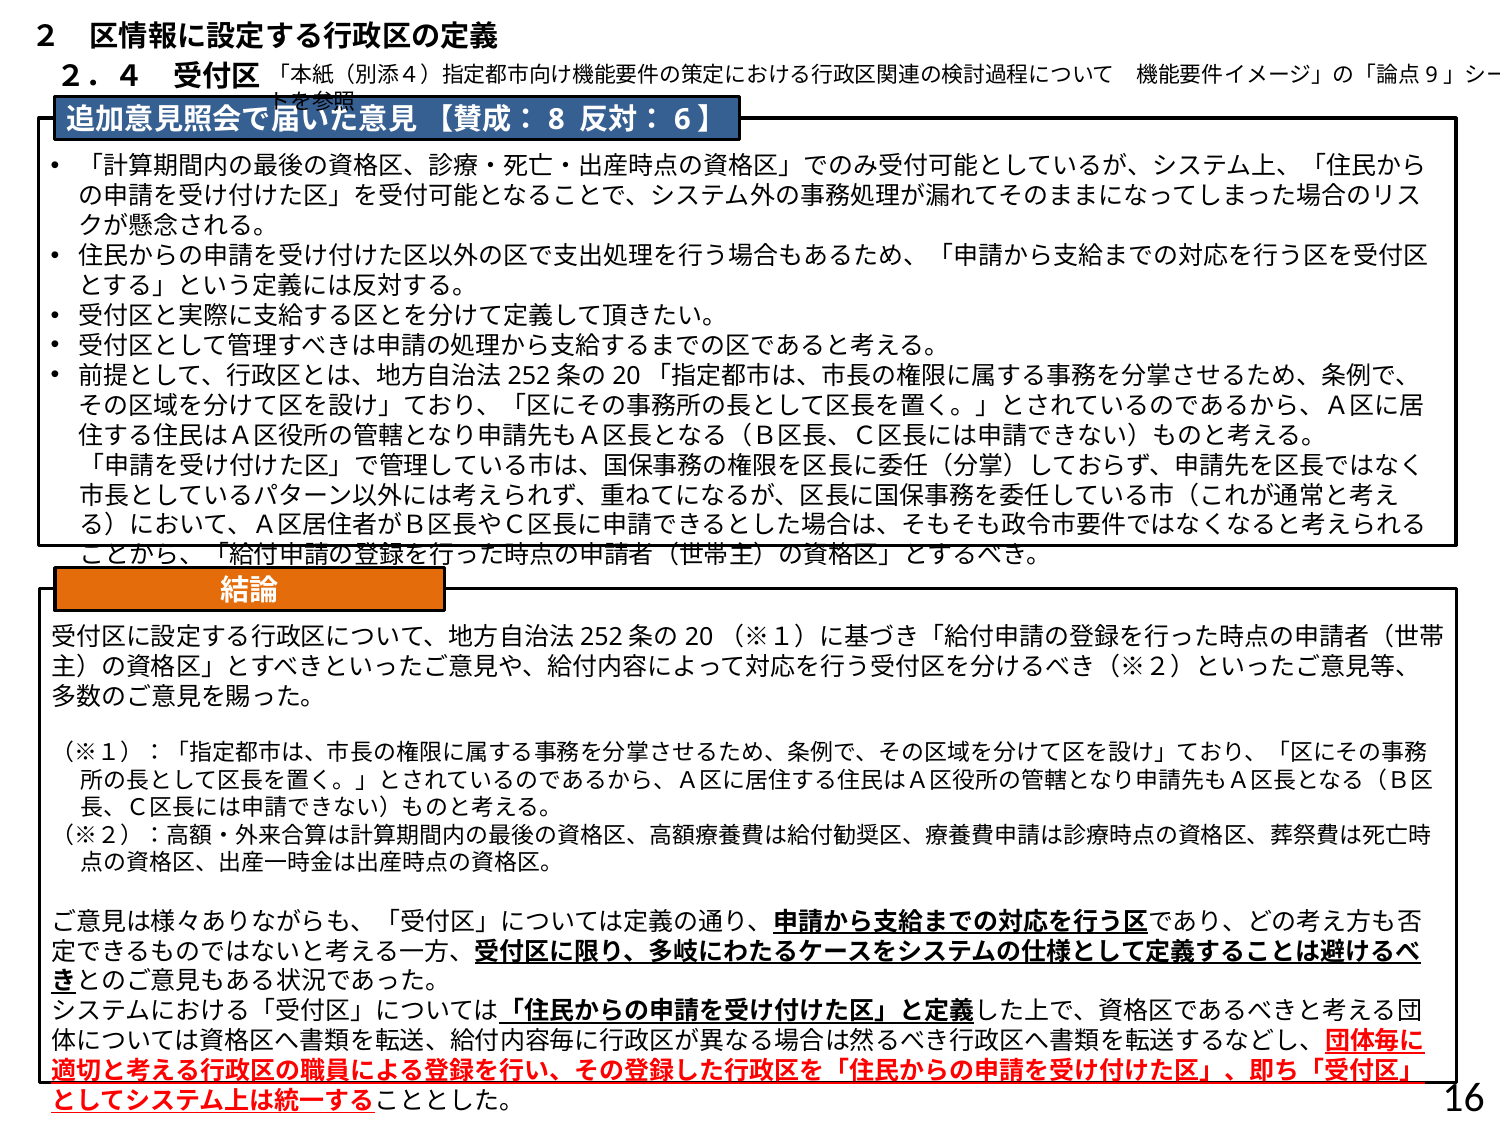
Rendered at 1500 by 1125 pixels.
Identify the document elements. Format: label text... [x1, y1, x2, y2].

text_box 「計算期間内の最後の資格区、診療・死亡・出産時点の資格区」でのみ受付可能としているが、システム上、「住民からの申請を受け付けた区」を受付可能となることで、システム外の事務処理が漏れてそのままになってしまった場合のリスクが懸念される。 住民からの申請を受け付けた区以外の区で支出処理を行う場合もあるため、「申請から支給までの対応を行う区を受付区とする」という定義には反対する。 受付区と実際に支給する区とを分けて定義して頂きたい。 受付区として管理すべきは申請の処理から支給するまでの区であると考える。 前提として、行政区とは、地方自治法252条の20「指定都市は、市長の権限に属する事務を分掌させるため、条例で、その区域を分けて区を設け」ており、「区にその事務所の長として区長を置く。」とされているのであるから、Ａ区に居住する住民はＡ区役所の管轄となり申請先もＡ区長となる（Ｂ区長、Ｃ区長には申請できない）ものと考える。 「申請を受け付けた区」で管理している市は、国保事務の権限を区長に委任（分掌）しておらず、申請先を区長ではなく市長としているパターン以外には考えられず、重ねてになるが、区長に国保事務を委任している市（これが通常と考える）において、Ａ区居住者がＢ区長やＣ区長に申請できるとした場合は、そもそも政令市要件ではなくなると考えられることから、「給付申請の登録を行った時点の申請者（世帯主）の資格区」とするべき。 [38, 117, 1457, 546]
text_box 追加意見照会で届いた意見 【賛成：8 反対：6】 [52, 95, 741, 142]
slide_number 15 [1149, 1065, 1500, 1125]
text_box 受付区に設定する行政区について、地方自治法252条の20（※１）に基づき「給付申請の登録を行った時点の申請者（世帯主）の資格区」とすべきといったご意見や、給付内容によって対応を行う受付区を分けるべき（※２）といったご意見等、多数のご意見を賜った。 （※１）：「指定都市は、市長の権限に属する事務を分掌させるため、条例で、その区域を分けて区を設け」ており、「区にその事務所の長として区長を置く。」とされているのであるから、Ａ区に居住する住民はＡ区役所の管轄となり申請先もＡ区長となる（Ｂ区長、Ｃ区長には申請できない）ものと考える。 （※２）：高額・外来合算は計算期間内の最後の資格区、高額療養費は給付勧奨区、療養費申請は診療時点の資格区、葬祭費は死亡時点の資格区、出産一時金は出産時点の資格区。 ご意見は様々ありながらも、「受付区」については定義の通り、申請から支給までの対応を行う区であり、どの考え方も否定できるものではないと考える一方、受付区に限り、多岐にわたるケースをシステムの仕様として定義することは避けるべきとのご意見もある状況であった。 システムにおける「受付区」については「住民からの申請を受け付けた区」と定義した上で、資格区であるべきと考える団体については資格区へ書類を転送、給付内容毎に行政区が異なる場合は然るべき行政区へ書類を転送するなどし、団体毎に適切と考える行政区の職員による登録を行い、その登録した行政区を「住民からの申請を受け付けた区」、即ち「受付区」としてシステム上は統一することとした。 ※「受付区」を登録できる行政区の権限制御については、論点.２４にて議論。 [39, 588, 1457, 1083]
text_box 「本紙（別添４）指定都市向け機能要件の策定における行政区関連の検討過程について 機能要件イメージ」の「論点9」シートを参照 [253, 46, 1500, 92]
text_box ２．４ 受付区 [41, 42, 1464, 89]
text_box ２ 区情報に設定する行政区の定義 [16, 2, 1440, 49]
text_box 結論 [53, 565, 447, 613]
